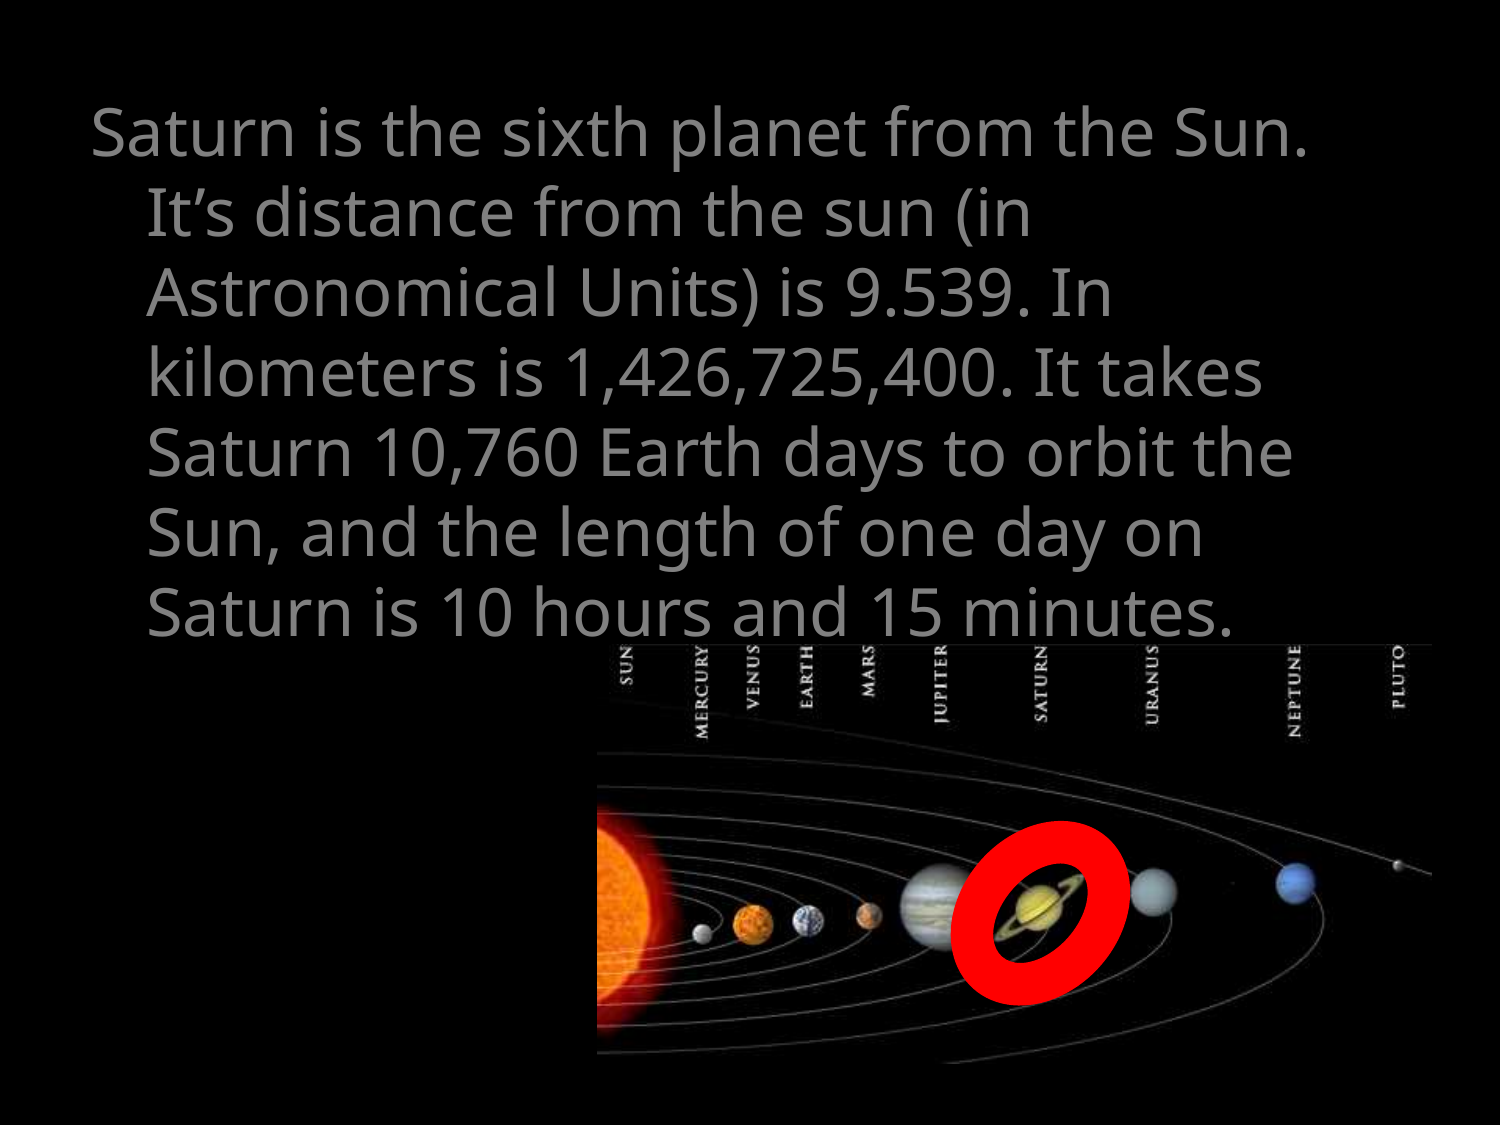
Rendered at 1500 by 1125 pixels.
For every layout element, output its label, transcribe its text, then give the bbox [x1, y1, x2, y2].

picture [597, 644, 1433, 1064]
list Saturn is the sixth planet from the Sun. It’s distance from the sun (in Astronomical Units) is 9.539. In kilometers is 1,426,725,400. It takes Saturn 10,760 Earth days to orbit the Sun, and the length of one day on Saturn is 10 hours and 15 minutes. [75, 82, 1425, 1005]
